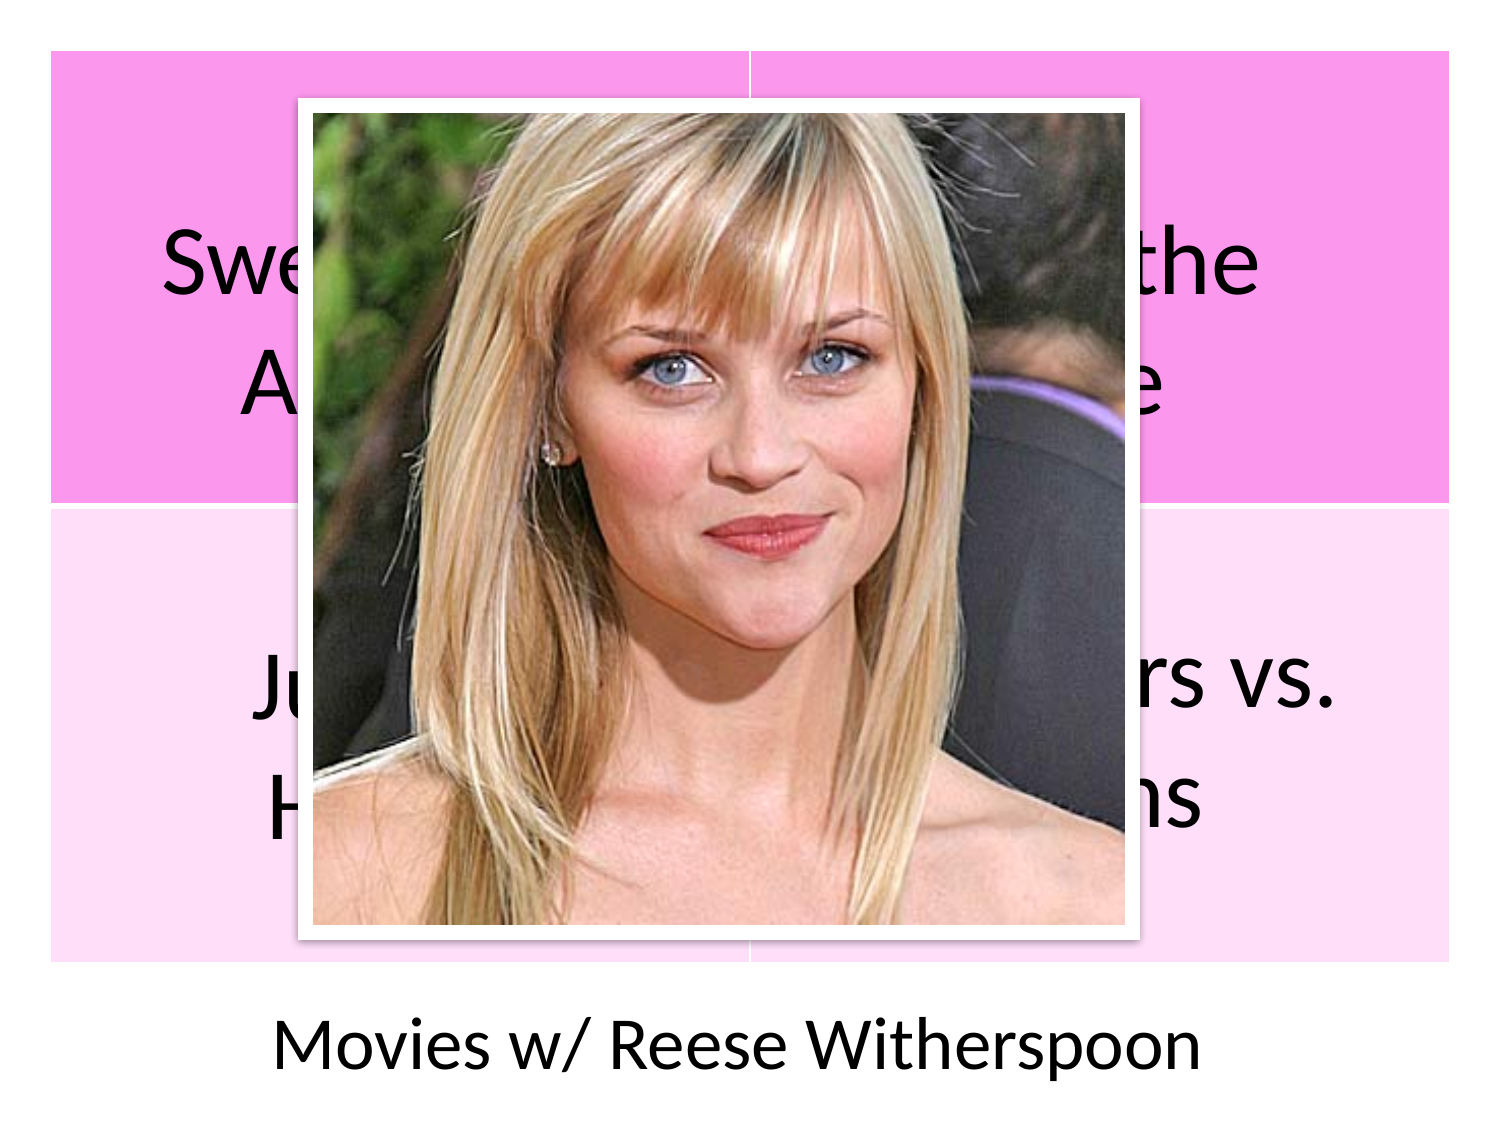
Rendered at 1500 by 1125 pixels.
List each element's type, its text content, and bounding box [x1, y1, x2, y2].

table_header [51, 51, 749, 503]
table_header [751, 51, 1449, 503]
table_cell [51, 509, 749, 962]
text_box Monsters vs. Aliens [1145, 599, 1363, 855]
text_box Walk the Line [1145, 187, 1363, 443]
text_box Sweet Home Alabama [137, 187, 292, 443]
table_cell [751, 509, 1449, 962]
picture [312, 112, 1126, 926]
text_box Just Like Heaven [137, 612, 292, 868]
text_box Movies w/ Reese Witherspoon [137, 987, 1338, 1093]
